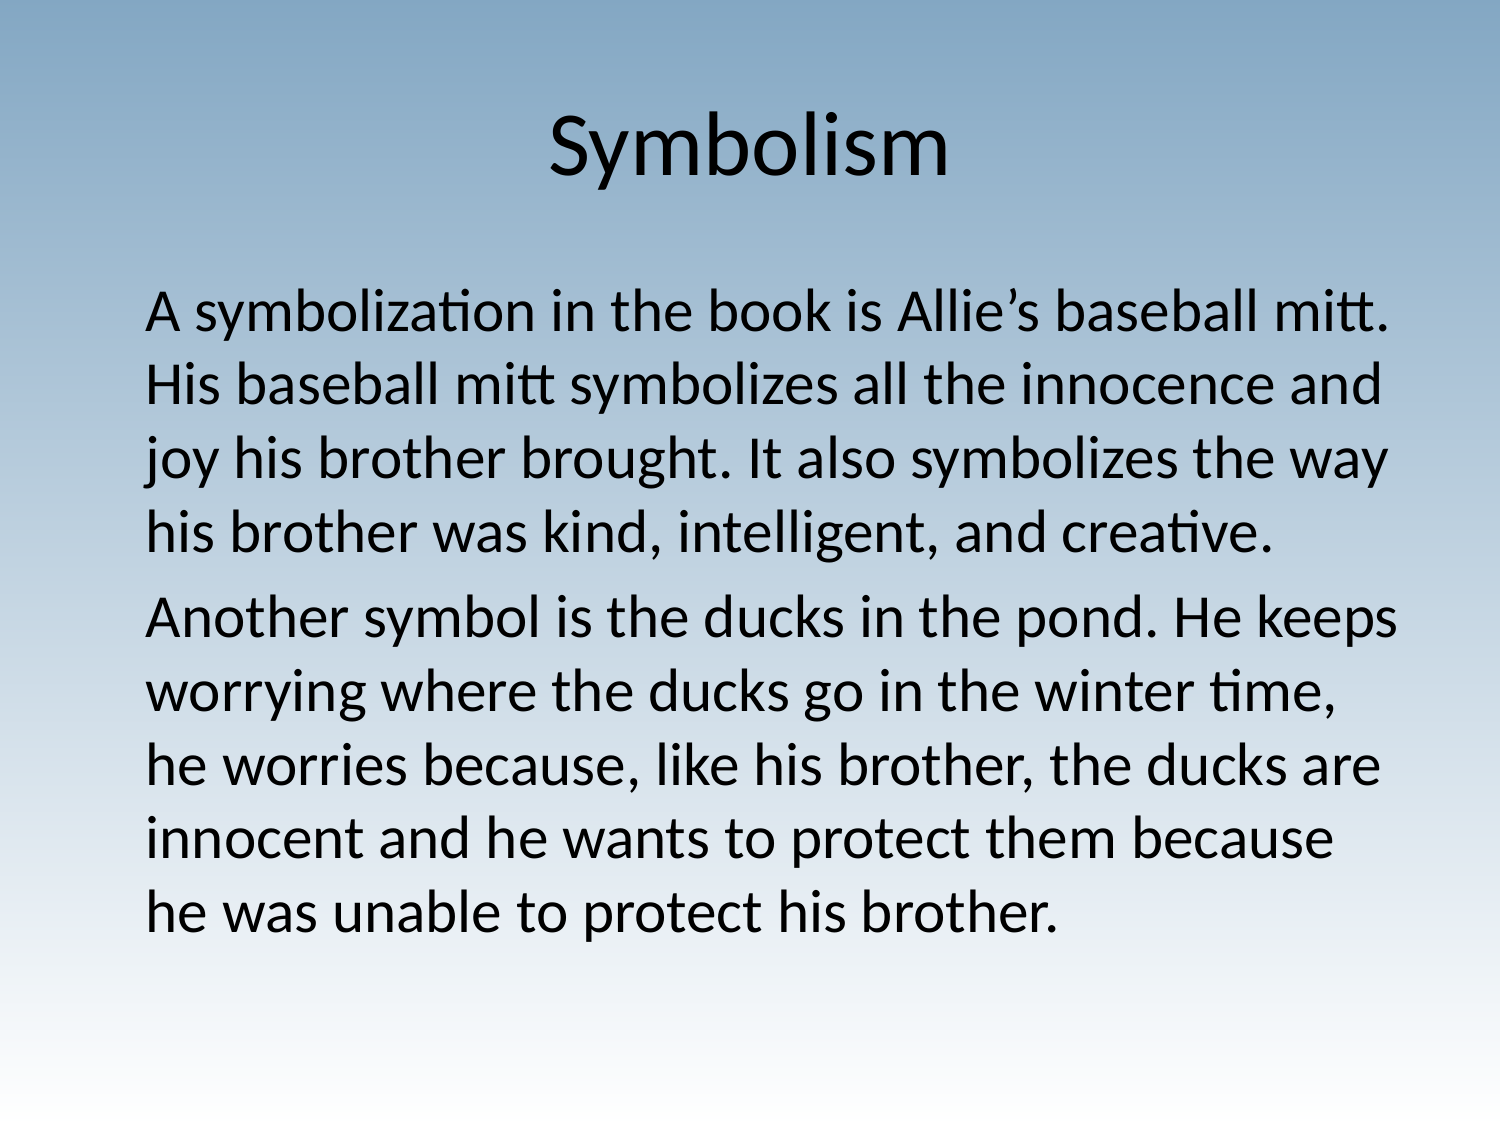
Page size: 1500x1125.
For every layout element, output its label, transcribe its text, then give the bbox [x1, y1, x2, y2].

title Symbolism [74, 44, 1426, 233]
list A symbolization in the book is Allie’s baseball mitt. His baseball mitt symbolizes all the innocence and joy his brother brought. It also symbolizes the way his brother was kind, intelligent, and creative. Another symbol is the ducks in the pond. He keeps worrying where the ducks go in the winter time, he worries because, like his brother, the ducks are innocent and he wants to protect them because he was unable to protect his brother. [74, 262, 1426, 1006]
